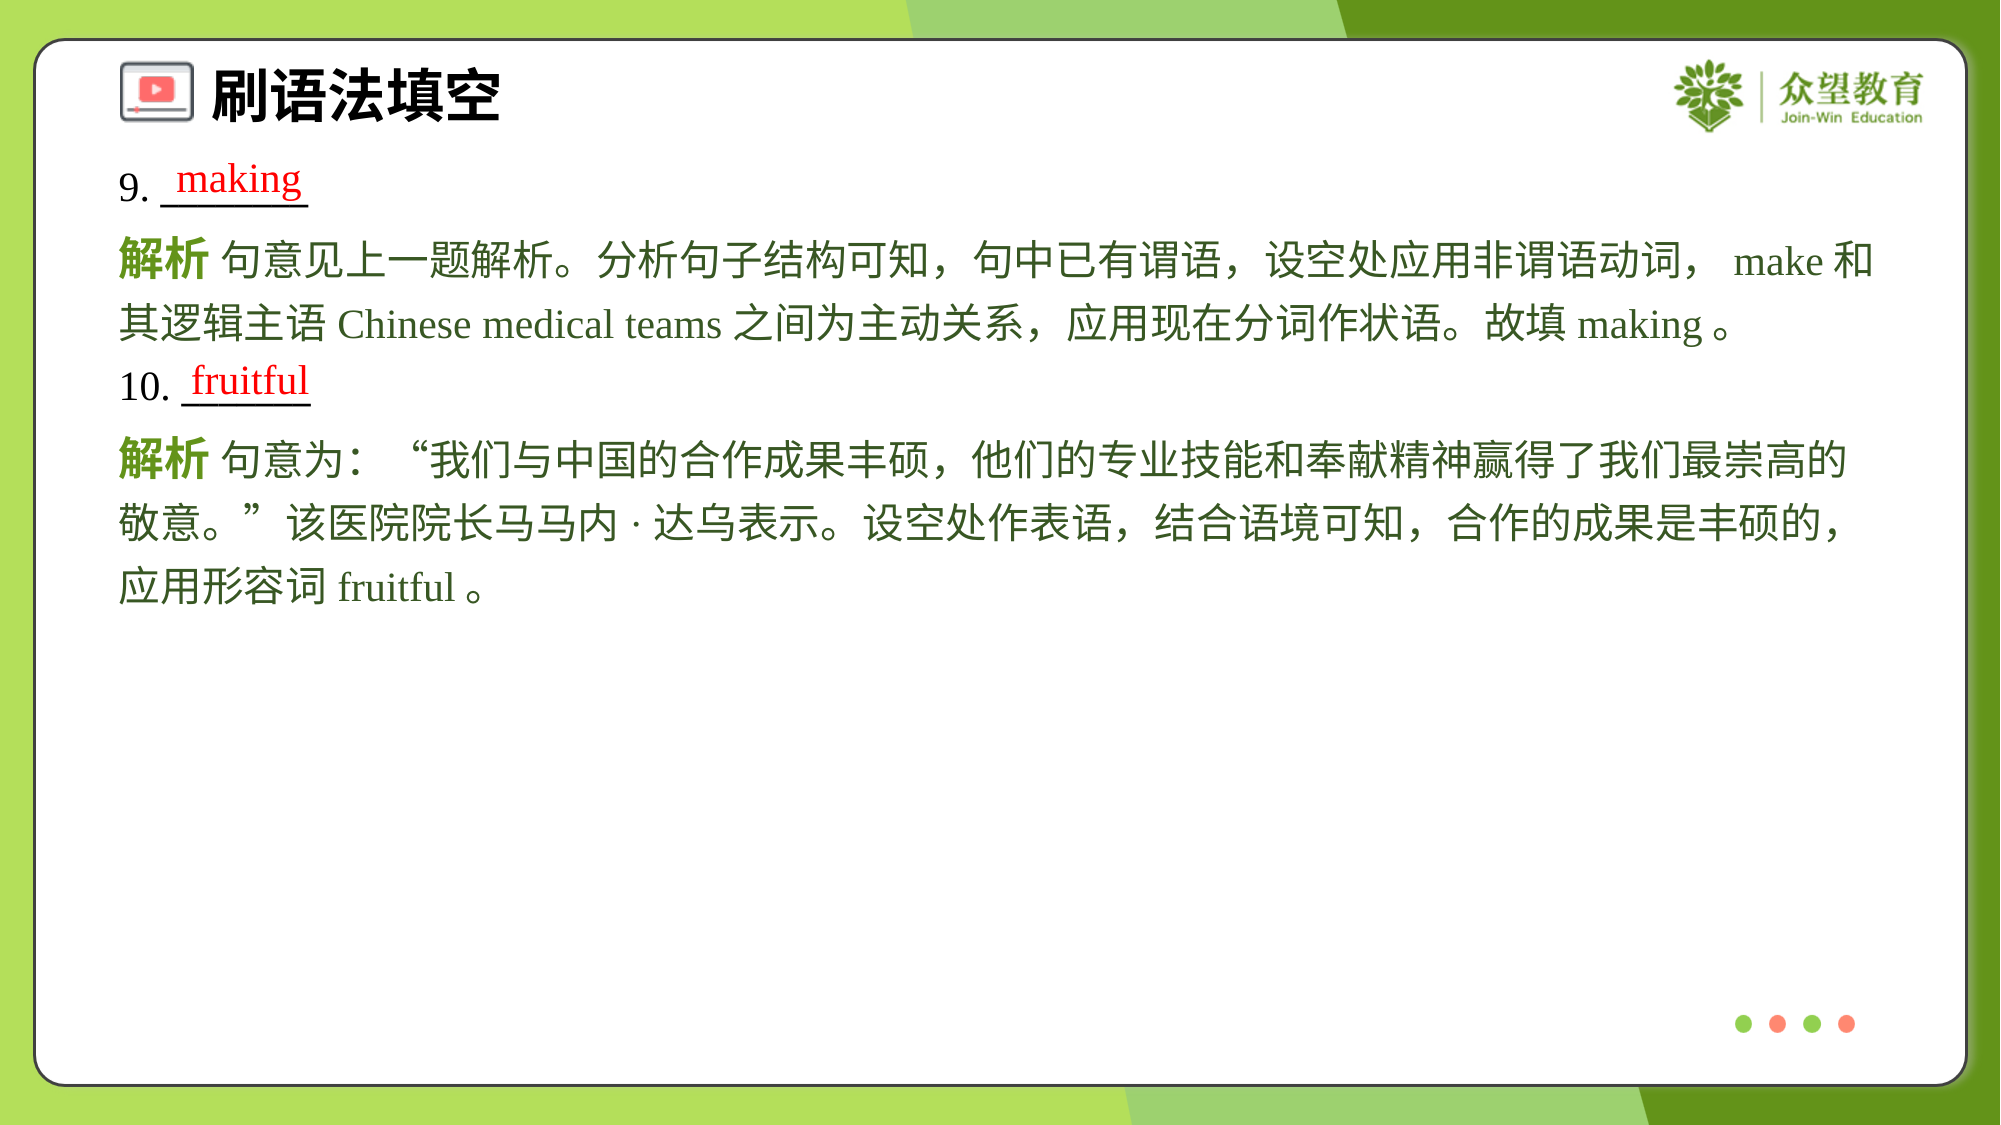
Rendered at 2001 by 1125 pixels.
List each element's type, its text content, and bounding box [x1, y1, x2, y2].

text_box 解析 句意见上一题解析。分析句子结构可知，句中已有谓语，设空处应用非谓语动词，make和其逻辑主语Chinese medical teams之间为主动关系，应用现在分词作状语。故填making。 [118, 215, 1883, 342]
text_box 9. ________ [118, 146, 1883, 204]
text_box fruitful [186, 339, 314, 398]
text_box 10. _______ [118, 346, 1883, 404]
text_box making [172, 138, 307, 197]
text_box 解析 句意为：“我们与中国的合作成果丰硕，他们的专业技能和奉献精神赢得了我们最崇高的敬意。”该医院院长马马内·达乌表示。设空处作表语，结合语境可知，合作的成果是丰硕的，应用形容词fruitful。 [118, 415, 1883, 605]
picture [0, 0, 2000, 1125]
